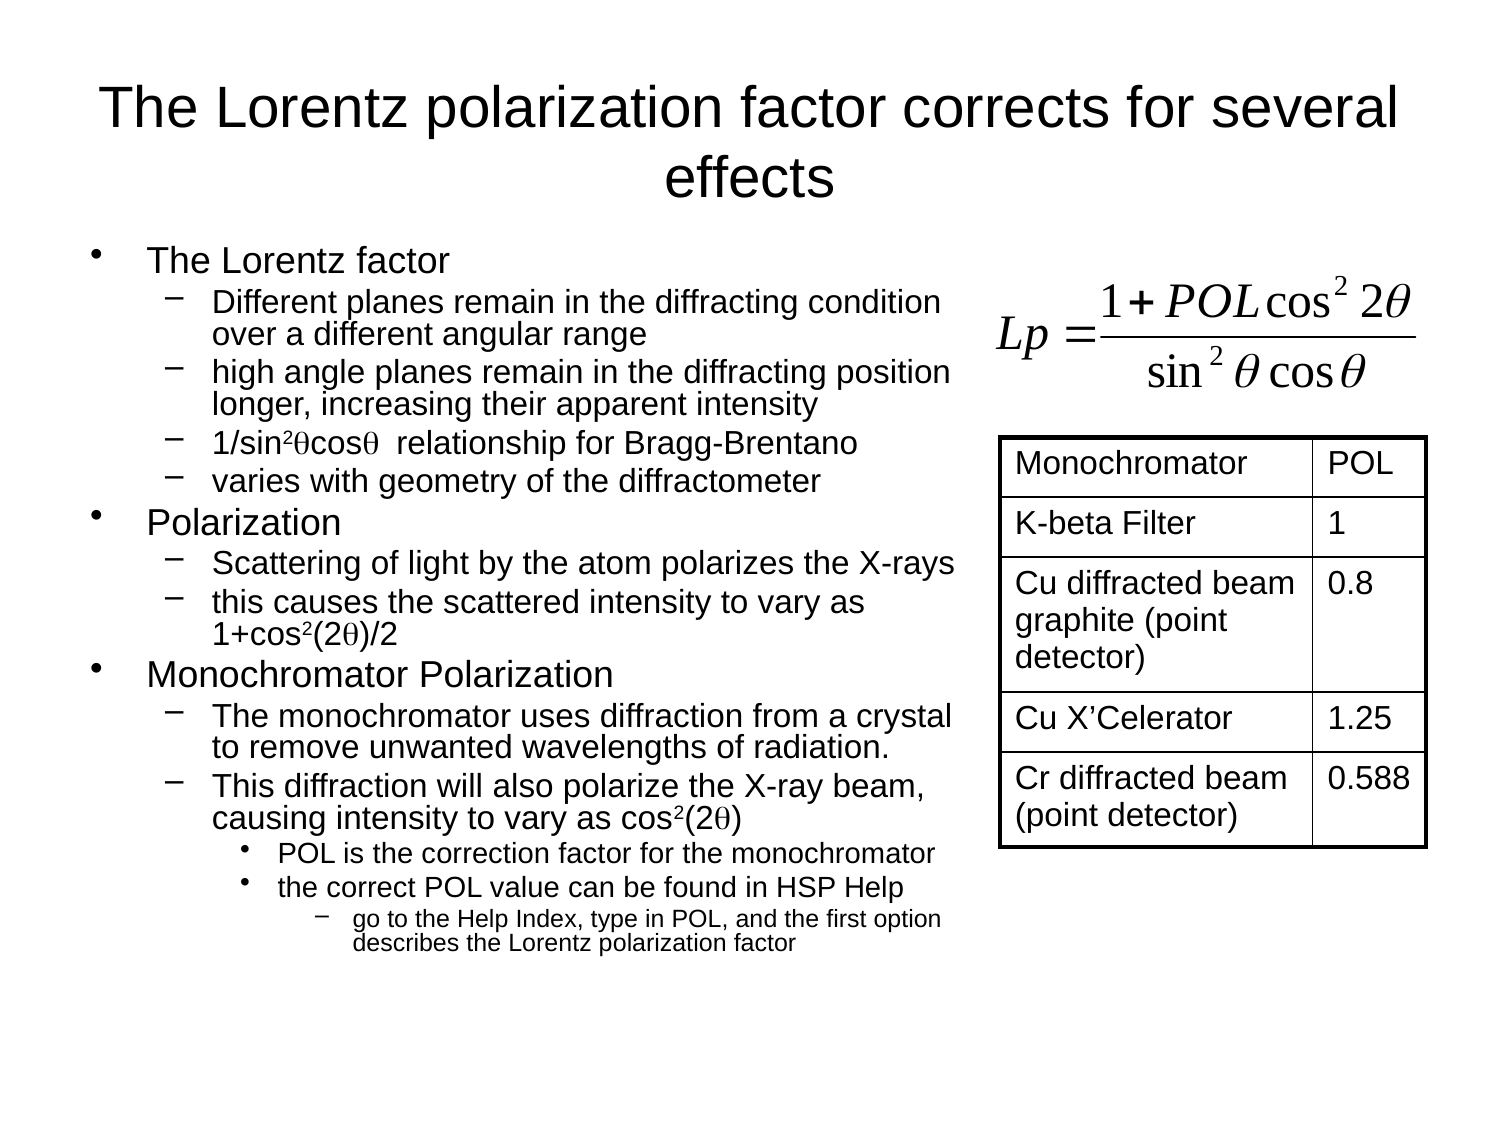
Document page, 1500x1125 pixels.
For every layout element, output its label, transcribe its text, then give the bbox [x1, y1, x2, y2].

table_cell Cu diffracted beam graphite (point detector) [1002, 558, 1312, 691]
table_cell Cu X’Celerator [1002, 693, 1312, 751]
table_cell 1 [1313, 498, 1424, 556]
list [987, 262, 1426, 399]
table_cell 0.588 [1313, 753, 1424, 845]
list The Lorentz factor Different planes remain in the diffracting condition over a different angular range high angle planes remain in the diffracting position longer, increasing their apparent intensity 1/sin2qcosq relationship for Bragg-Brentano varies with geometry of the diffractometer Polarization Scattering of light by the atom polarizes the X-rays this causes the scattered intensity to vary as 1+cos2(2q)/2 Monochromator Polarization The monochromator uses diffraction from a crystal to remove unwanted wavelengths of radiation. This diffraction will also polarize the X-ray beam, causing intensity to vary as cos2(2q) POL is the correction factor for the monochromator the correct POL value can be found in HSP Help go to the Help Index, type in POL, and the first option describes the Lorentz polarization factor [75, 237, 988, 1005]
table_header Monochromator [1002, 440, 1312, 496]
table_cell 1.25 [1313, 693, 1424, 751]
table_header POL [1313, 440, 1424, 496]
table_cell 0.8 [1313, 558, 1424, 691]
title The Lorentz polarization factor corrects for several effects [75, 45, 1425, 233]
table_cell K-beta Filter [1002, 498, 1312, 556]
table_cell Cr diffracted beam (point detector) [1002, 753, 1312, 845]
